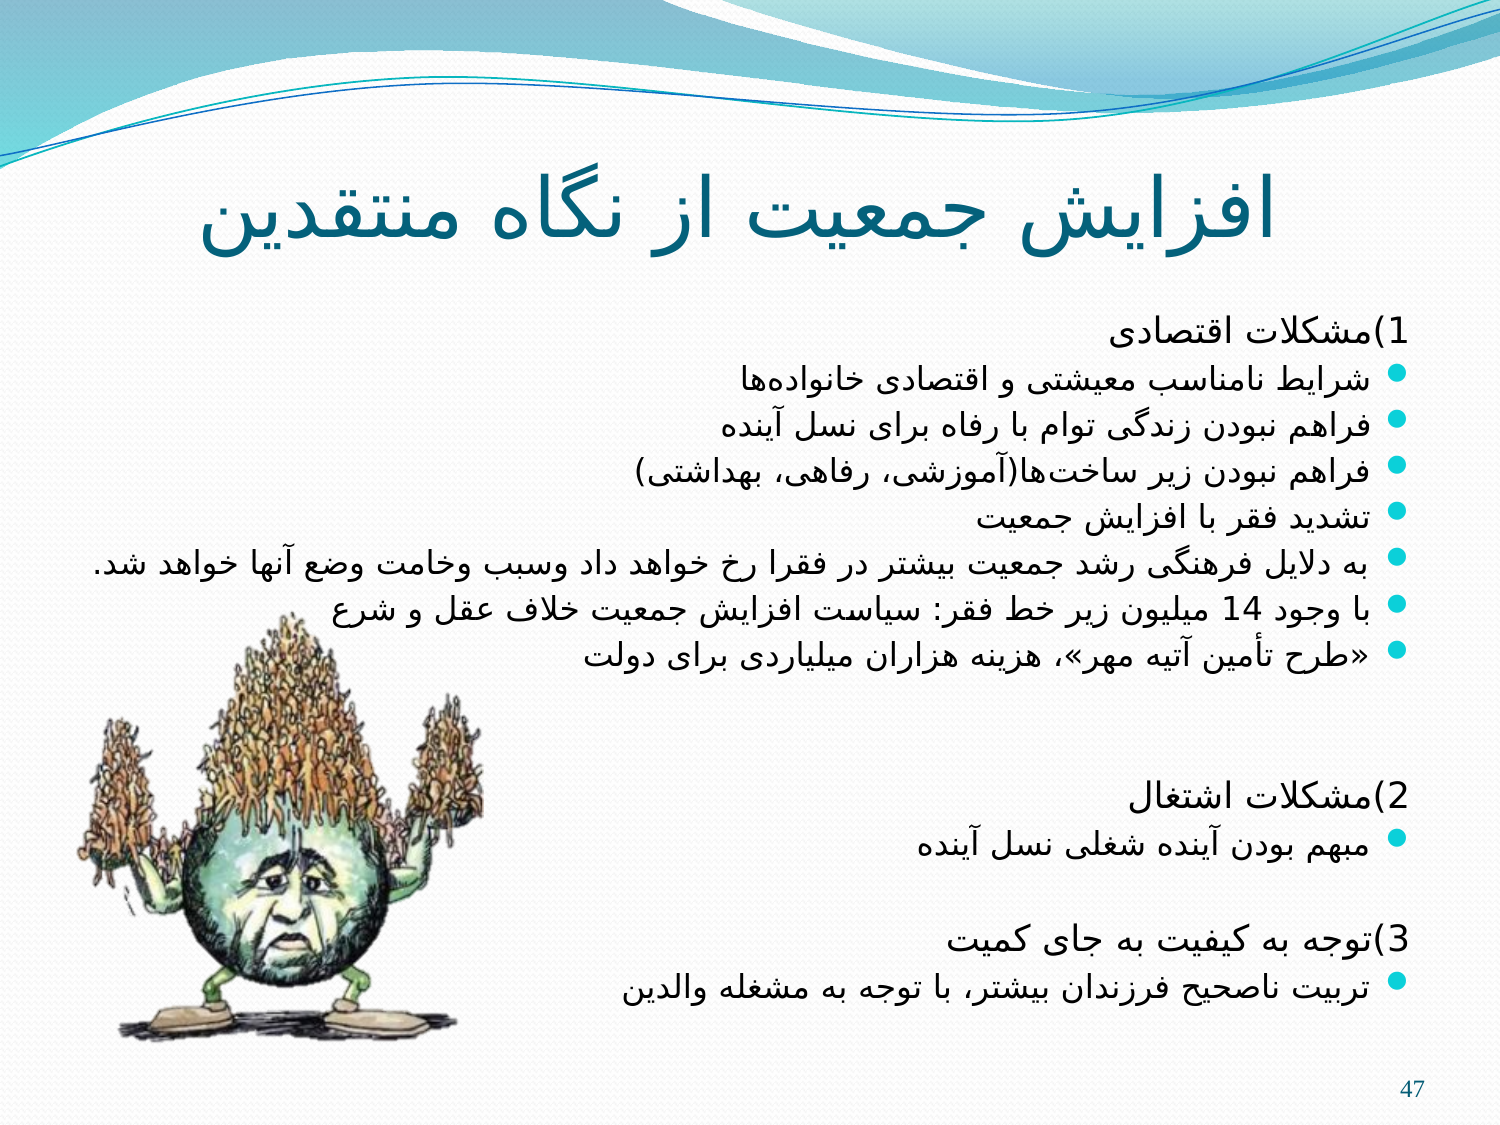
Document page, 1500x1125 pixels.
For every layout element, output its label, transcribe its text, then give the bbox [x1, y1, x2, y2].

title افزایش جمعیت از نگاه منتقدین [76, 66, 1428, 255]
slide_number 47 [1299, 1042, 1425, 1103]
text_box خلیج فارس [74, 612, 489, 1059]
picture [76, 609, 484, 1048]
list 1)مشکلات اقتصادی شرایط نامناسب معیشتی و اقتصادی خانواده‌ها فراهم نبودن زندگی توام با رفاه برای نسل آینده فراهم نبودن زیر ساخت‌ها(آموزشی، رفاهی، بهداشتی) تشدید فقر با افزایش جمعیت به دلایل فرهنگی رشد جمعیت بیشتر در فقرا رخ خواهد داد وسبب وخامت وضع آنها خواهد شد. با وجود 14 میلیون زیر خط فقر: سياست افزايش جمعيت خلاف عقل و شرع «طرح تأمين آتيه مهر»، هزینه هزاران میلیاردی برای دولت 2)مشکلات اشتغال مبهم بودن آینده شغلی نسل آینده 3)توجه به کیفیت به جای کمیت تربیت ناصحیح فرزندان بیشتر، با توجه به مشغله والدین [74, 299, 1426, 1059]
